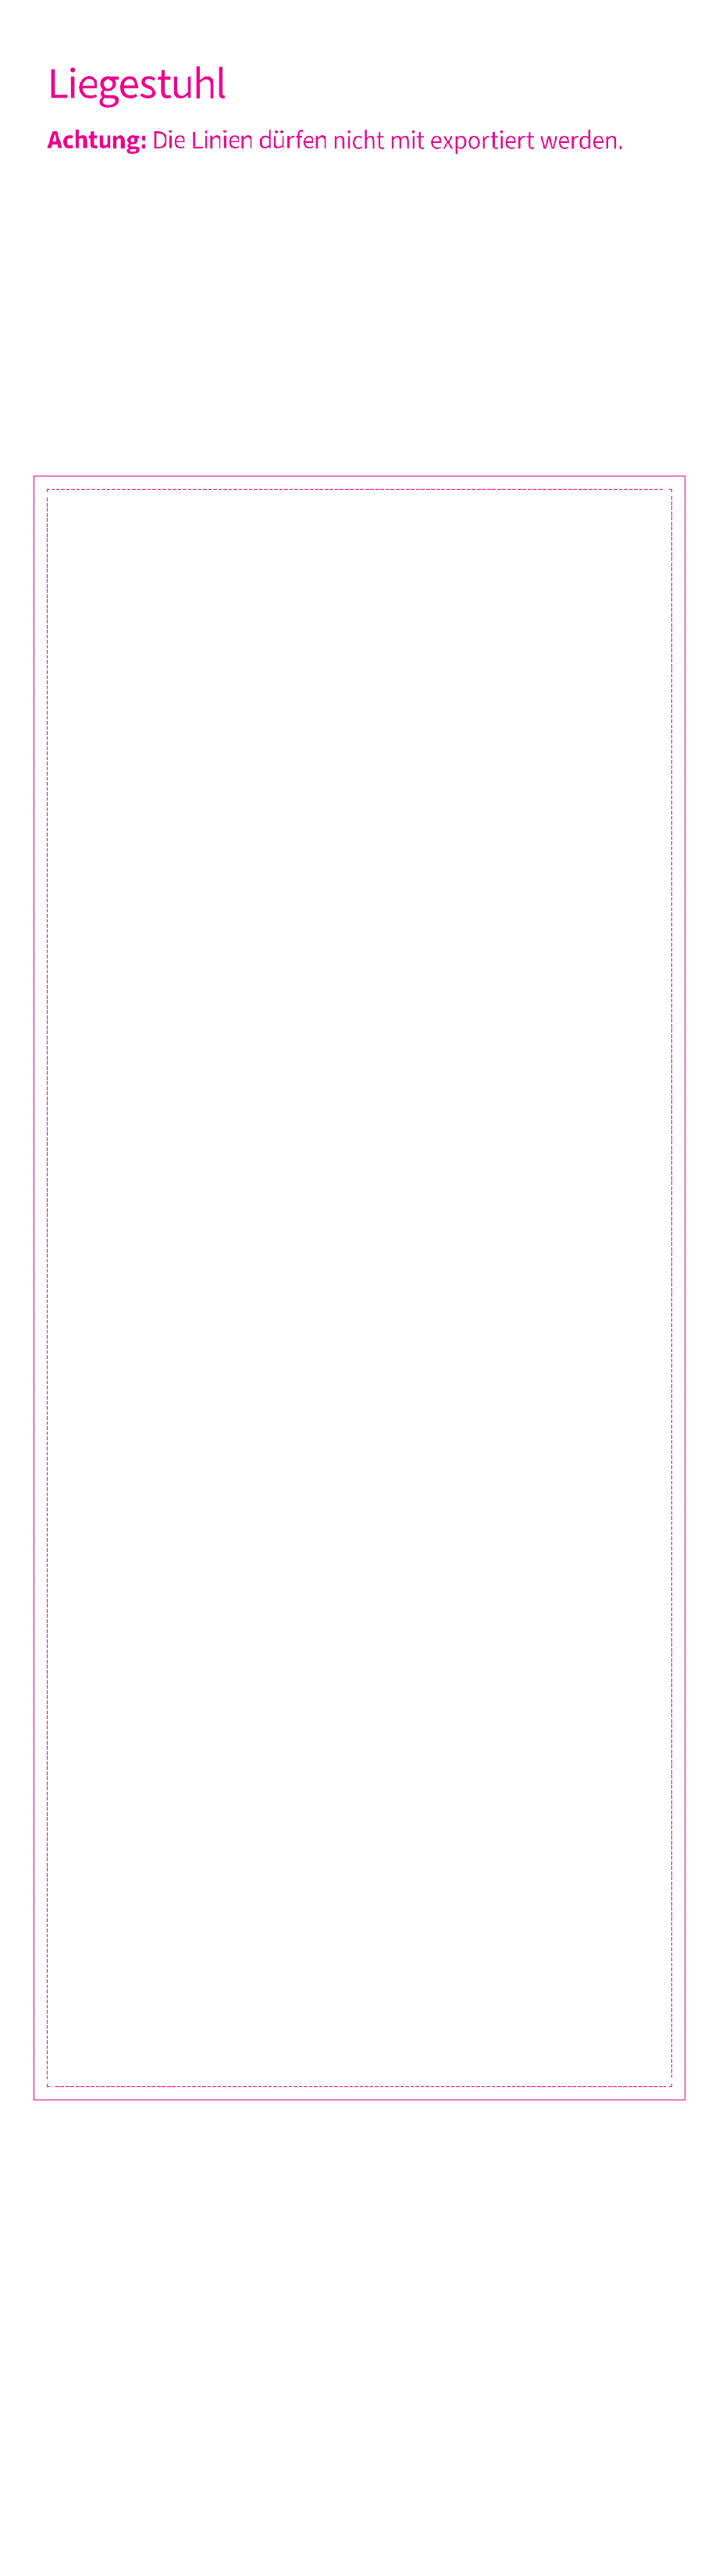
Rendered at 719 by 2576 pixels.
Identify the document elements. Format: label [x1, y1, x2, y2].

picture [193, 130, 208, 148]
text_box [33, 476, 686, 2100]
picture [223, 130, 240, 148]
picture [47, 130, 111, 148]
picture [169, 130, 185, 148]
text_box [334, 130, 622, 154]
picture [79, 76, 98, 98]
picture [210, 135, 221, 148]
picture [154, 131, 167, 148]
text_box [259, 129, 326, 149]
picture [112, 135, 146, 154]
picture [196, 66, 214, 98]
picture [173, 77, 191, 98]
text_box [241, 135, 252, 148]
